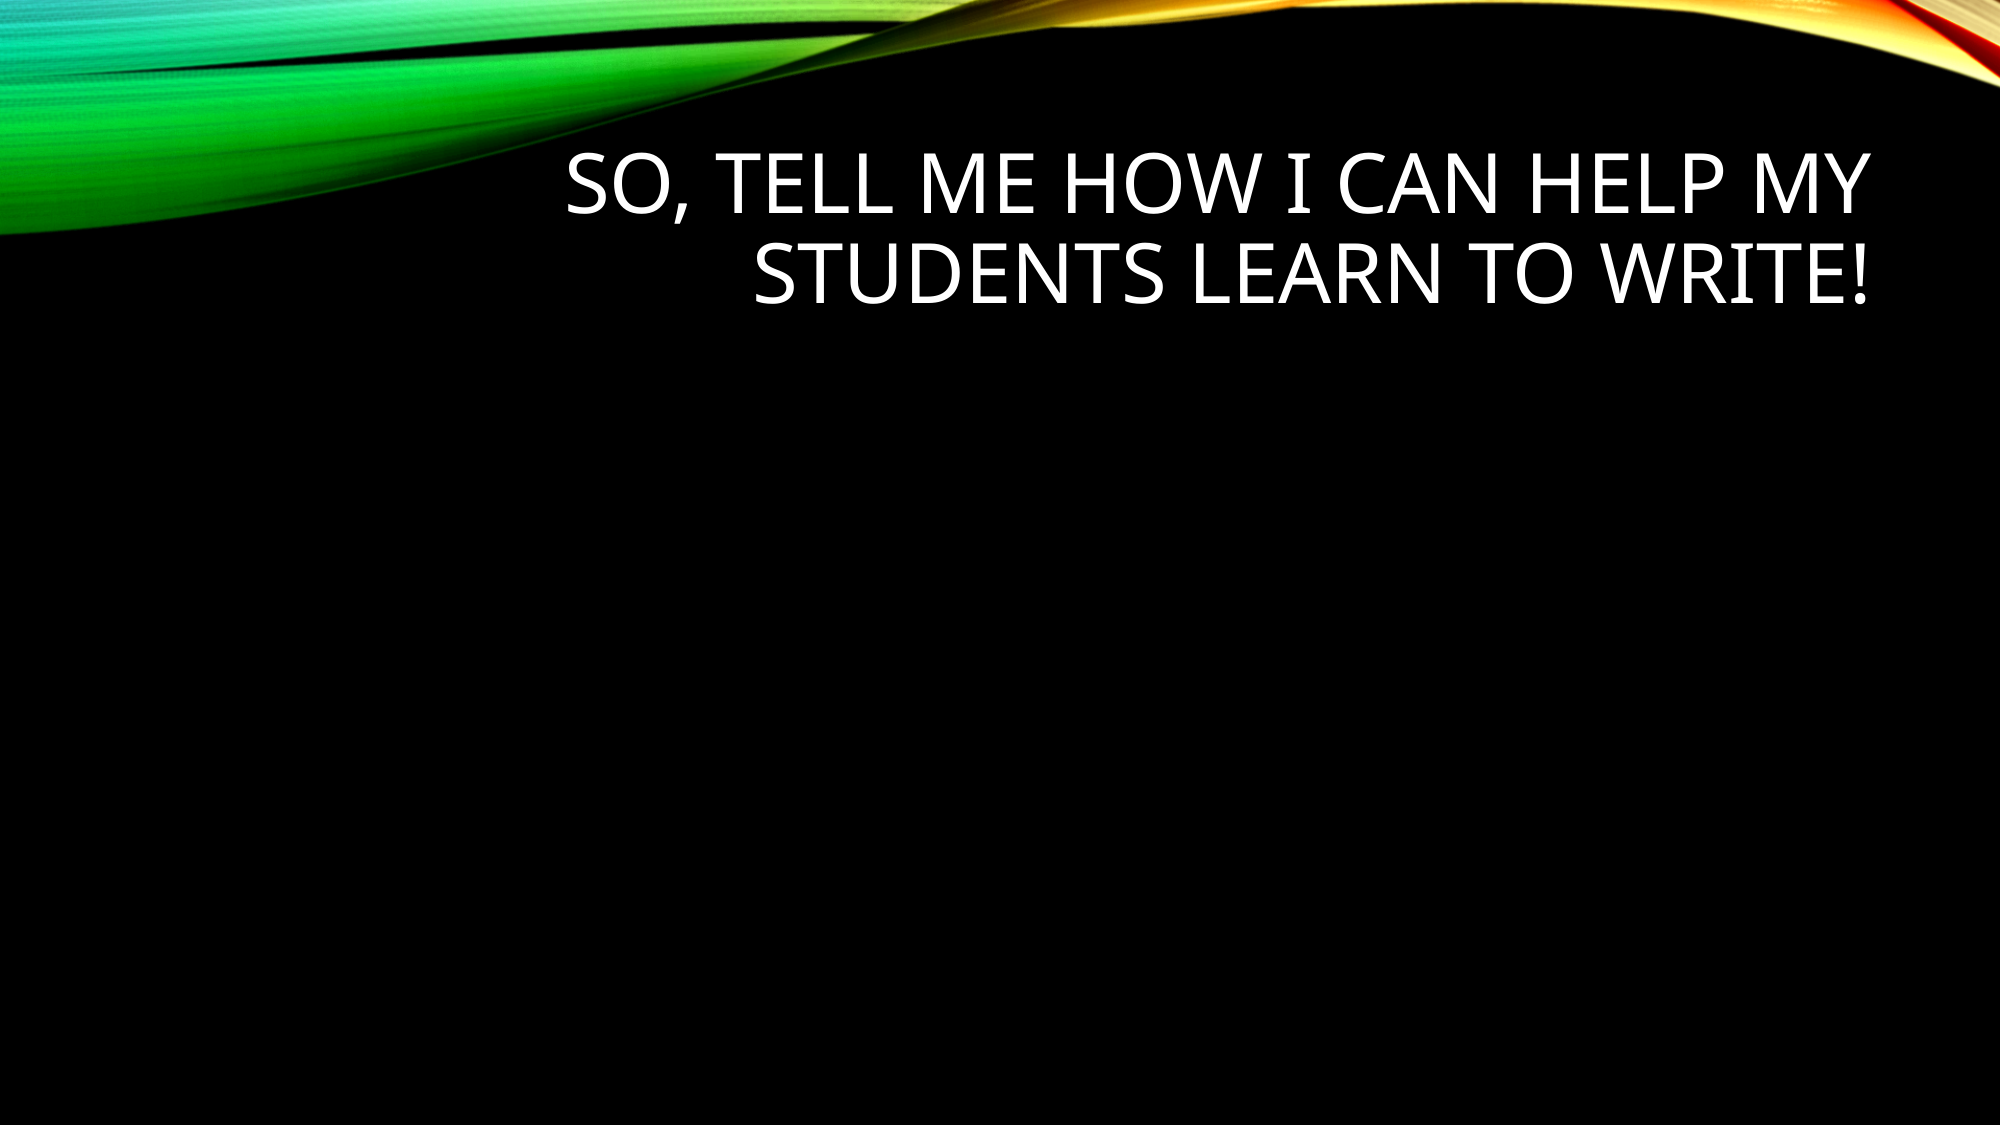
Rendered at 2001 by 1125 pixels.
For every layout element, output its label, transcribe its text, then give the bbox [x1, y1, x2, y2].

picture [0, 0, 2000, 237]
title So, tell me how I can help my students learn to write! [474, 125, 1888, 338]
